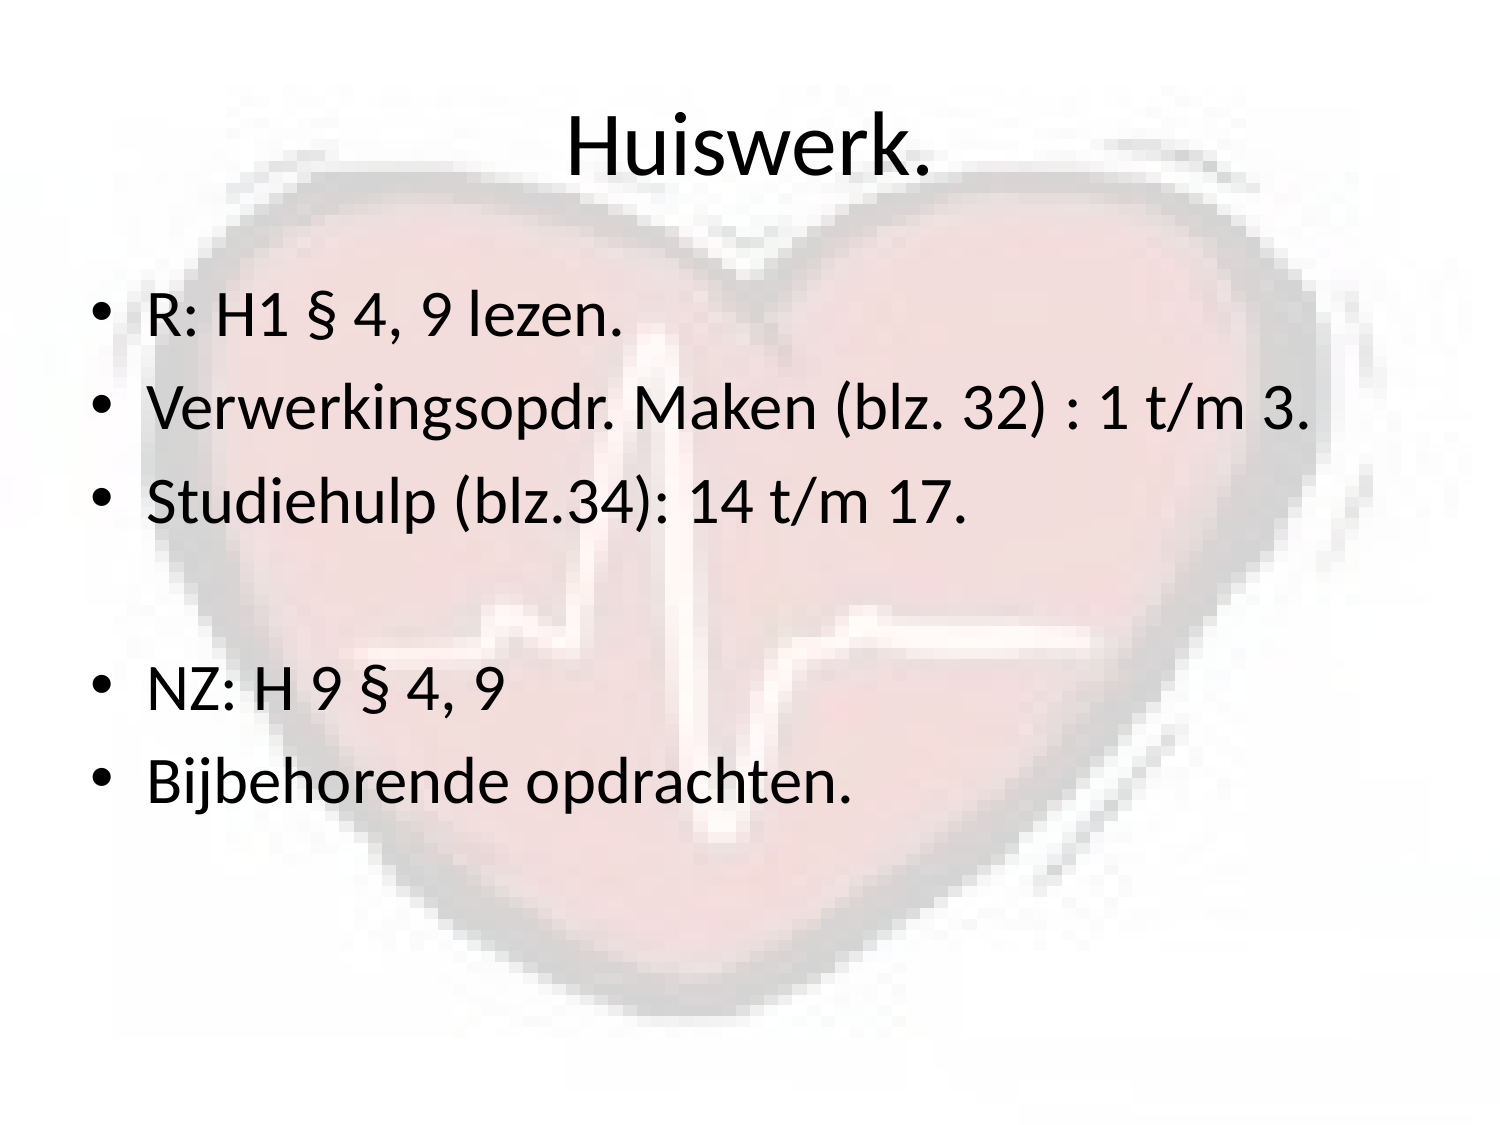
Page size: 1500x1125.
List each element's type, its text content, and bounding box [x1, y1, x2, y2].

list R: H1 § 4, 9 lezen. Verwerkingsopdr. Maken (blz. 32) : 1 t/m 3. Studiehulp (blz.34): 14 t/m 17. NZ: H 9 § 4, 9 Bijbehorende opdrachten. [75, 262, 1425, 1005]
title Huiswerk. [75, 45, 1425, 233]
